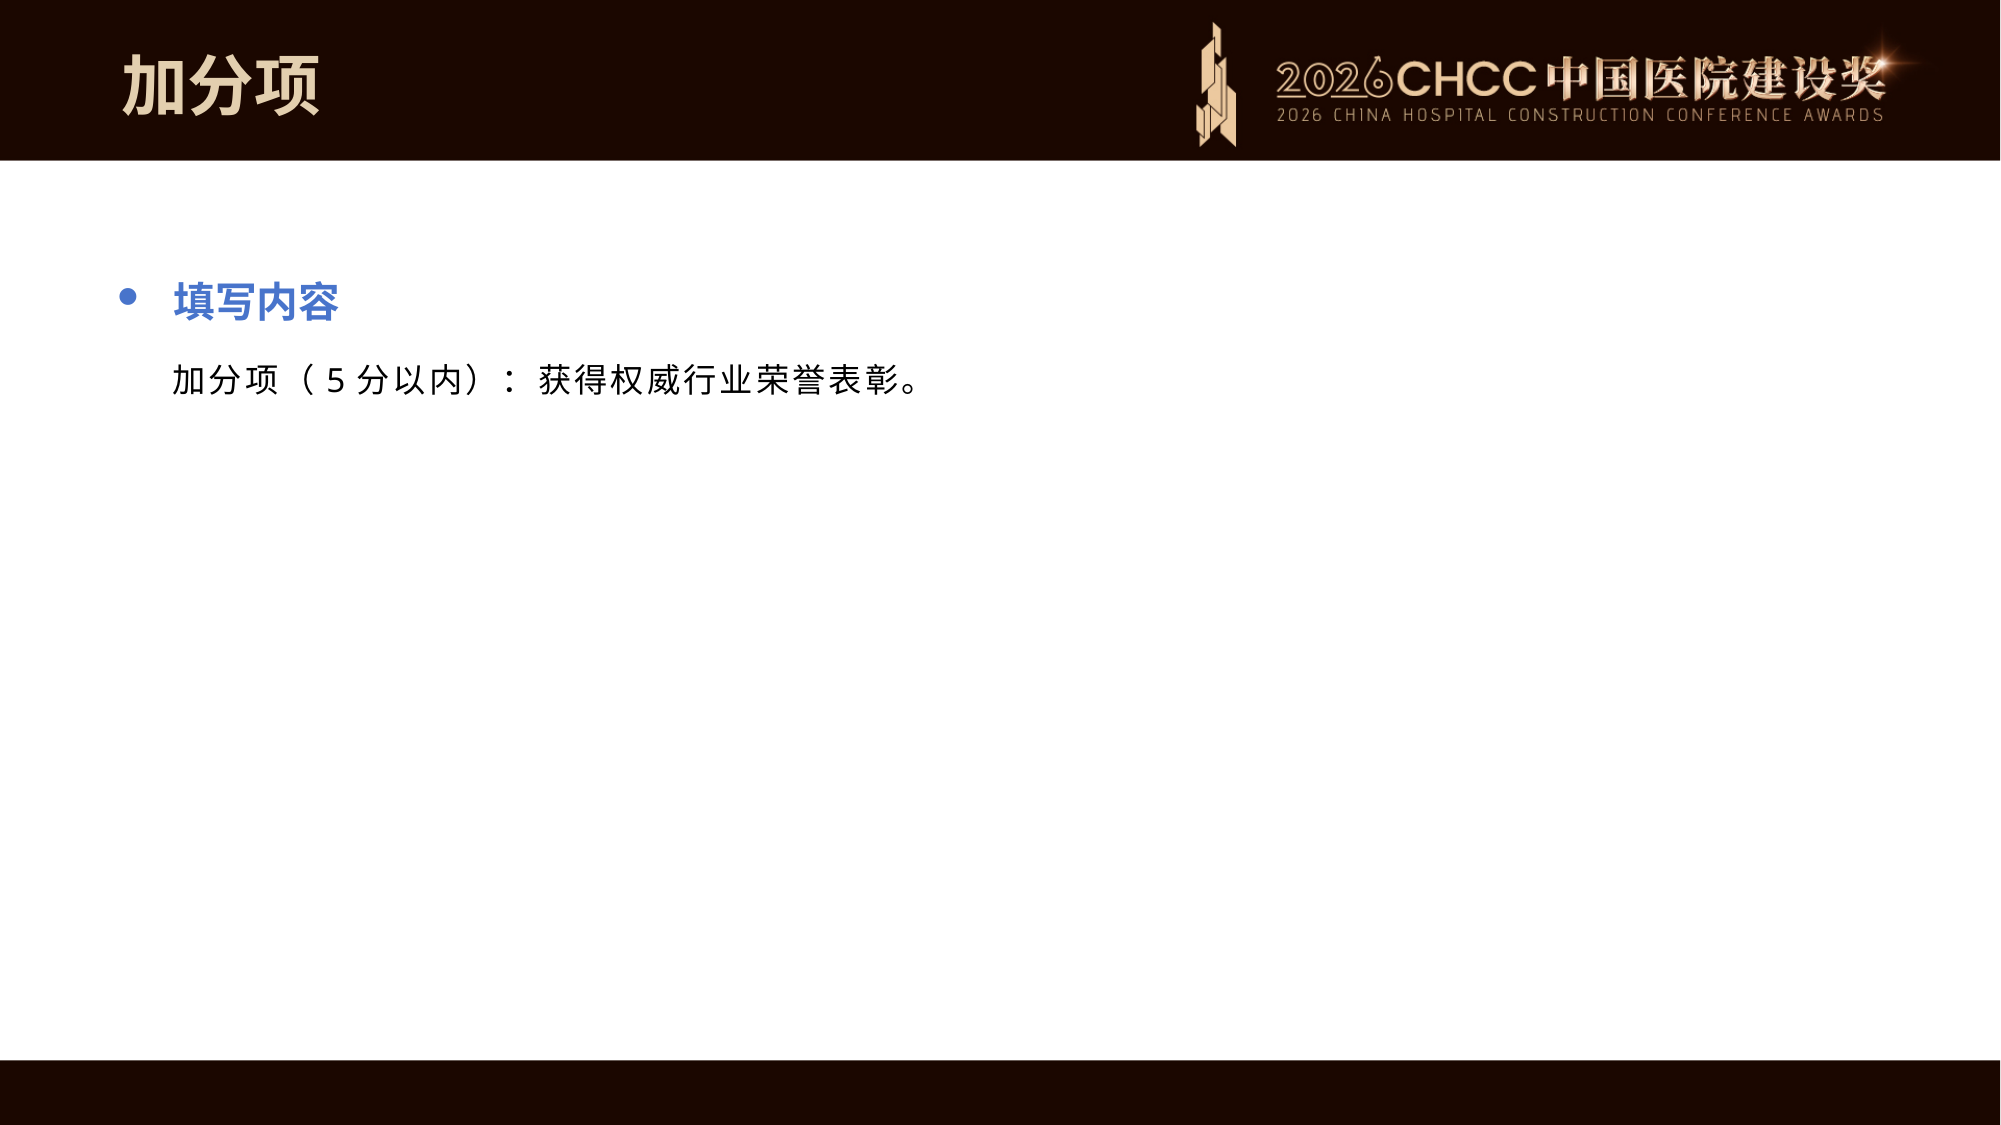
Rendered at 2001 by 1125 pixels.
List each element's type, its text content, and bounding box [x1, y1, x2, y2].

text_box 加分项 [106, 36, 563, 132]
text_box 填写内容 [117, 244, 934, 327]
picture [0, 0, 2001, 1125]
list 加分项（5分以内）：获得权威行业荣誉表彰。 [158, 339, 1958, 461]
